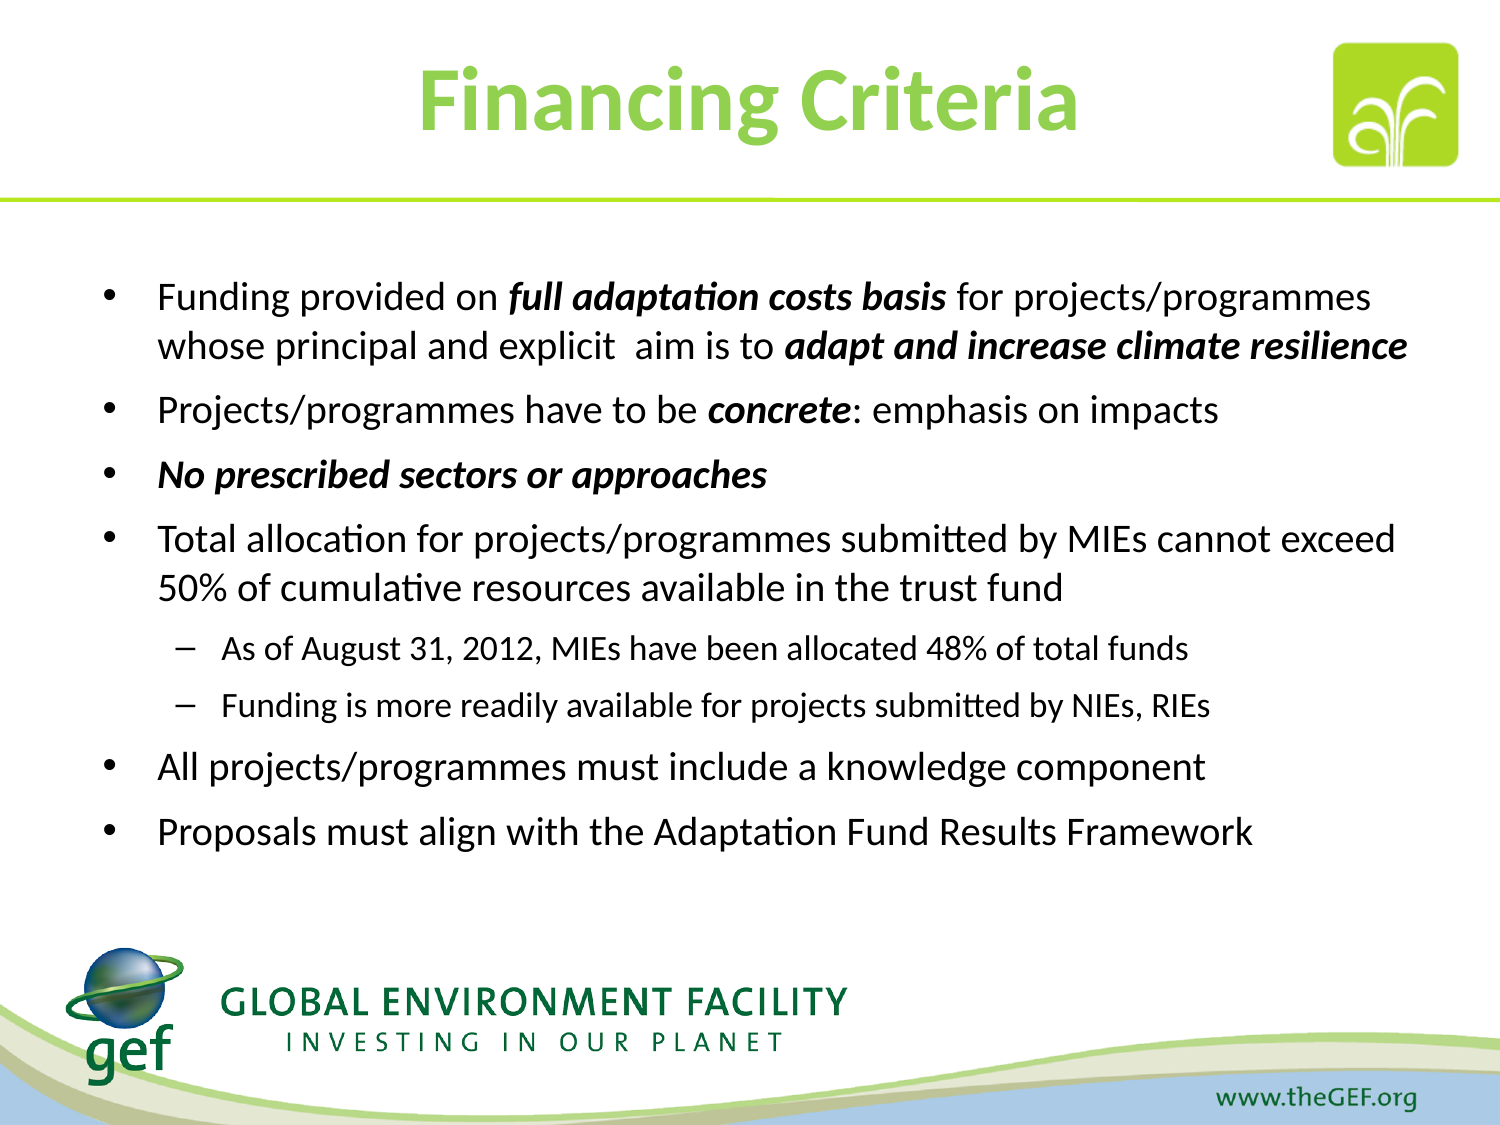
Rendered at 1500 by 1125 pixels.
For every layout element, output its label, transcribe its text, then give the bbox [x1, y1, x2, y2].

title Financing Criteria [74, 0, 1426, 188]
list Funding provided on full adaptation costs basis for projects/programmes whose principal and explicit aim is to adapt and increase climate resilience Projects/programmes have to be concrete: emphasis on impacts No prescribed sectors or approaches Total allocation for projects/programmes submitted by MIEs cannot exceed 50% of cumulative resources available in the trust fund As of August 31, 2012, MIEs have been allocated 48% of total funds Funding is more readily available for projects submitted by NIEs, RIEs All projects/programmes must include a knowledge component Proposals must align with the Adaptation Fund Results Framework [87, 262, 1438, 901]
picture [1299, 24, 1476, 181]
picture [0, 920, 1500, 1125]
